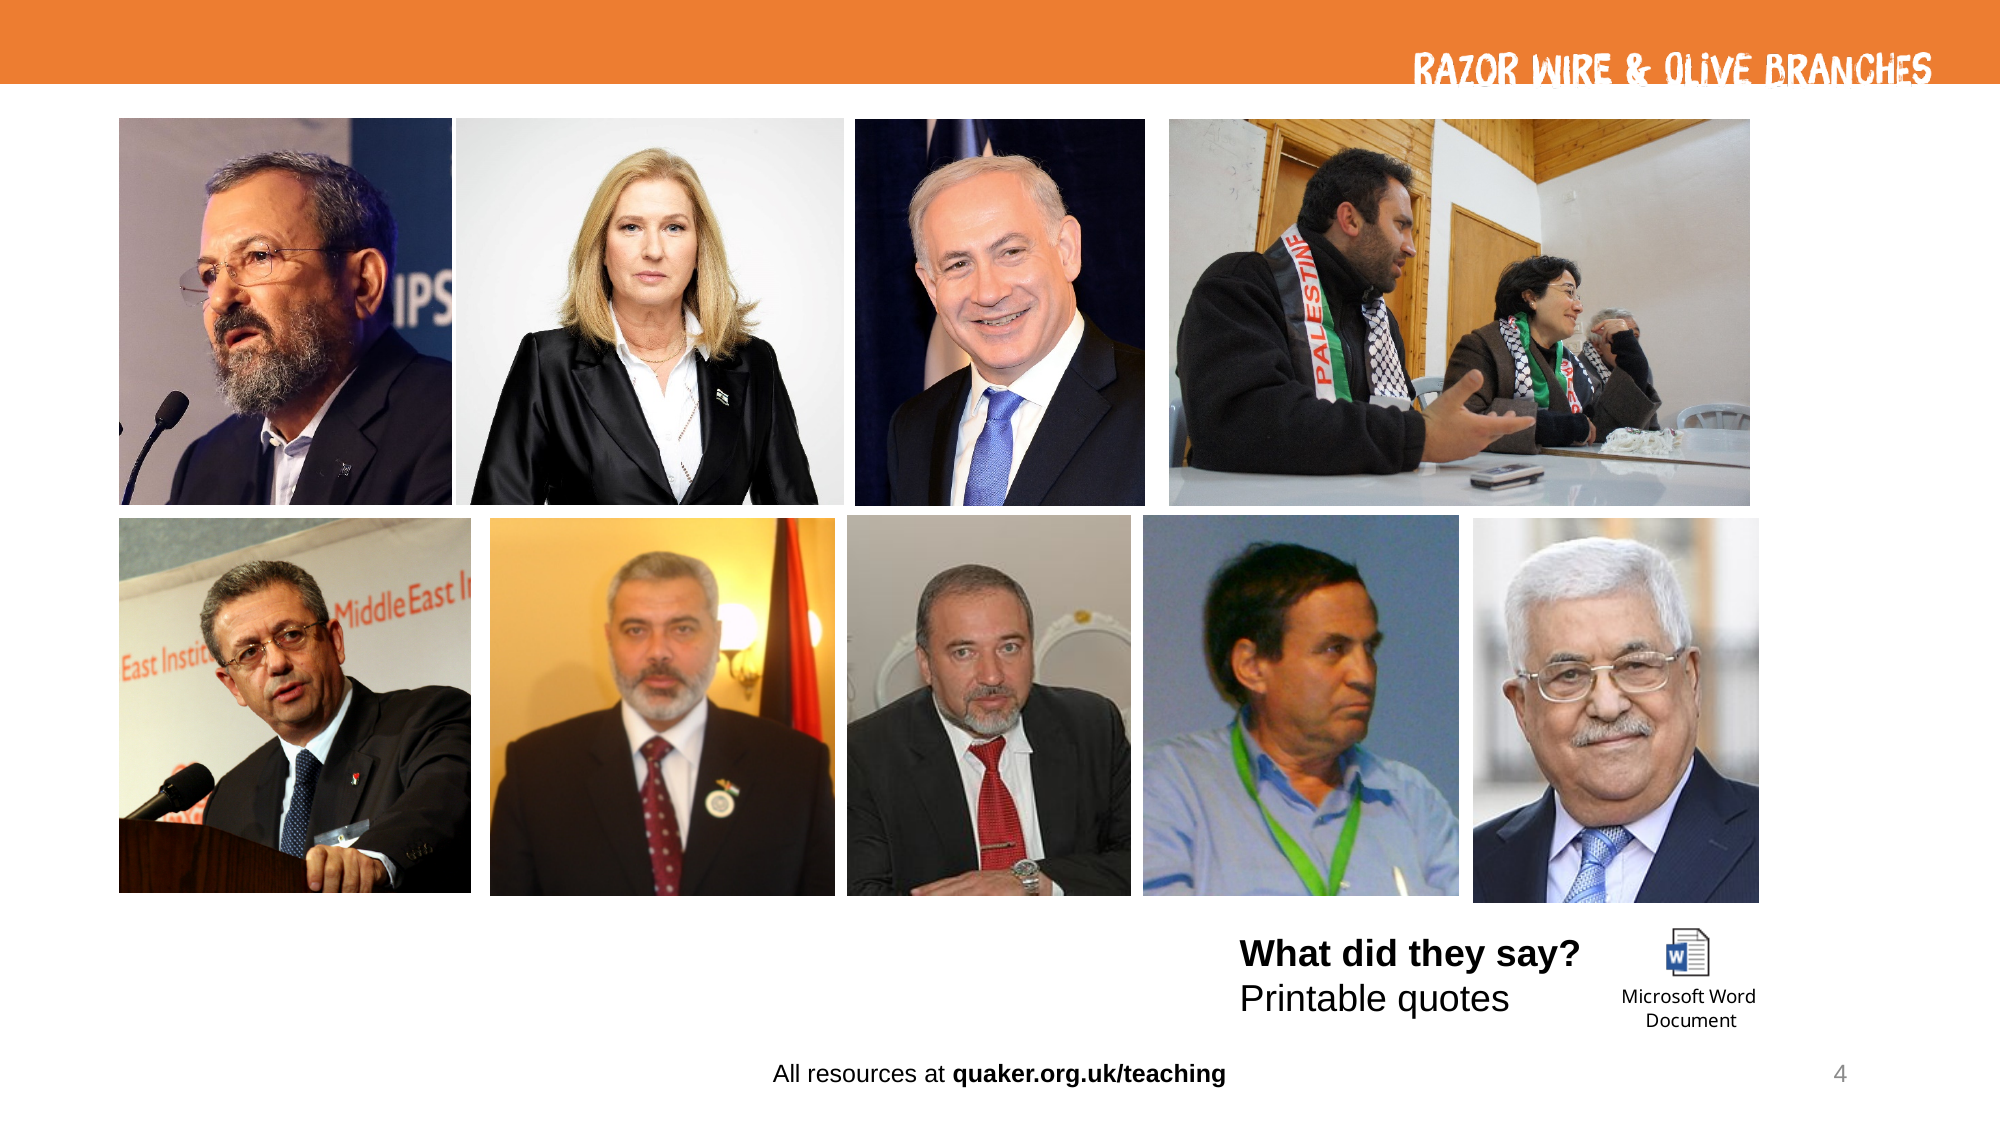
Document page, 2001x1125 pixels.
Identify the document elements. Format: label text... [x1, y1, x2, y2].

footer All resources at quaker.org.uk/teaching [662, 1042, 1338, 1103]
picture [855, 119, 1145, 507]
picture [119, 517, 471, 894]
picture [1169, 119, 1750, 506]
picture [847, 515, 1131, 896]
picture [490, 517, 835, 896]
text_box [1615, 927, 1766, 1054]
picture [1143, 515, 1459, 896]
picture [119, 118, 452, 505]
picture [456, 118, 844, 505]
text_box What did they say? Printable quotes [1224, 922, 1600, 1027]
picture [1472, 518, 1759, 903]
picture [1411, 49, 1935, 89]
slide_number 4 [1412, 1042, 1863, 1103]
